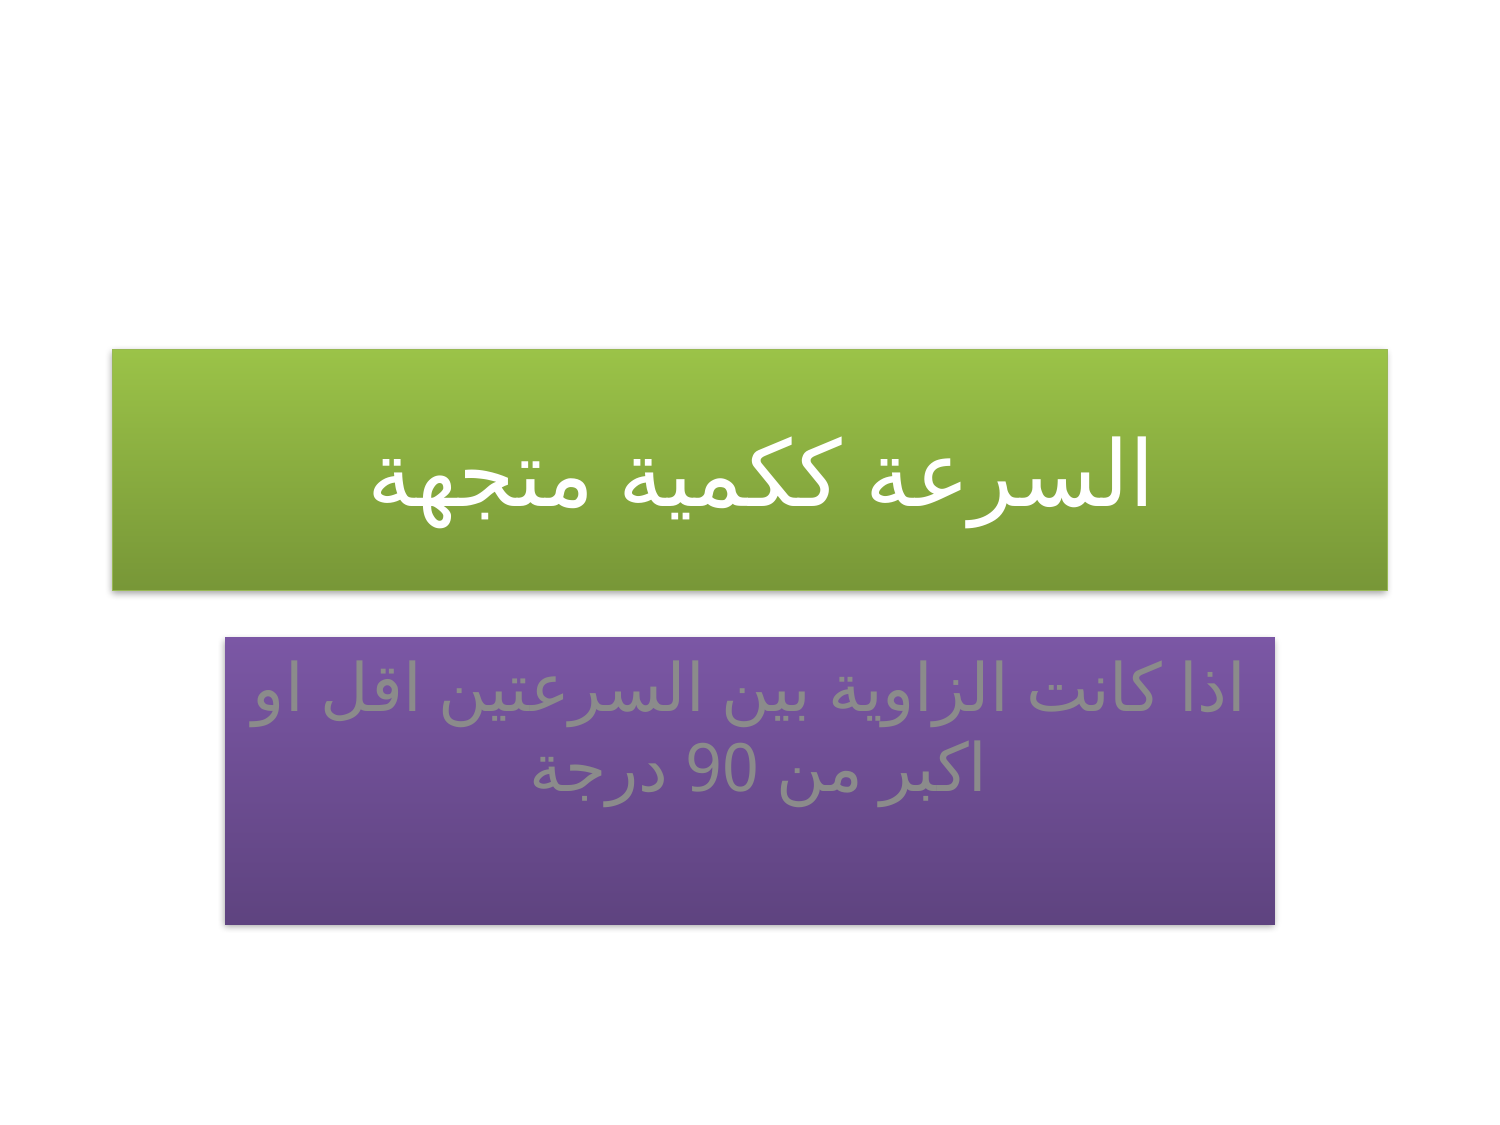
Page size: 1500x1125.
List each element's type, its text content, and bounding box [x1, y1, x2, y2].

subtitle اذا كانت الزاوية بين السرعتين اقل او اكبر من 90 درجة [225, 637, 1275, 925]
title السرعة ككمية متجهة [112, 349, 1388, 591]
